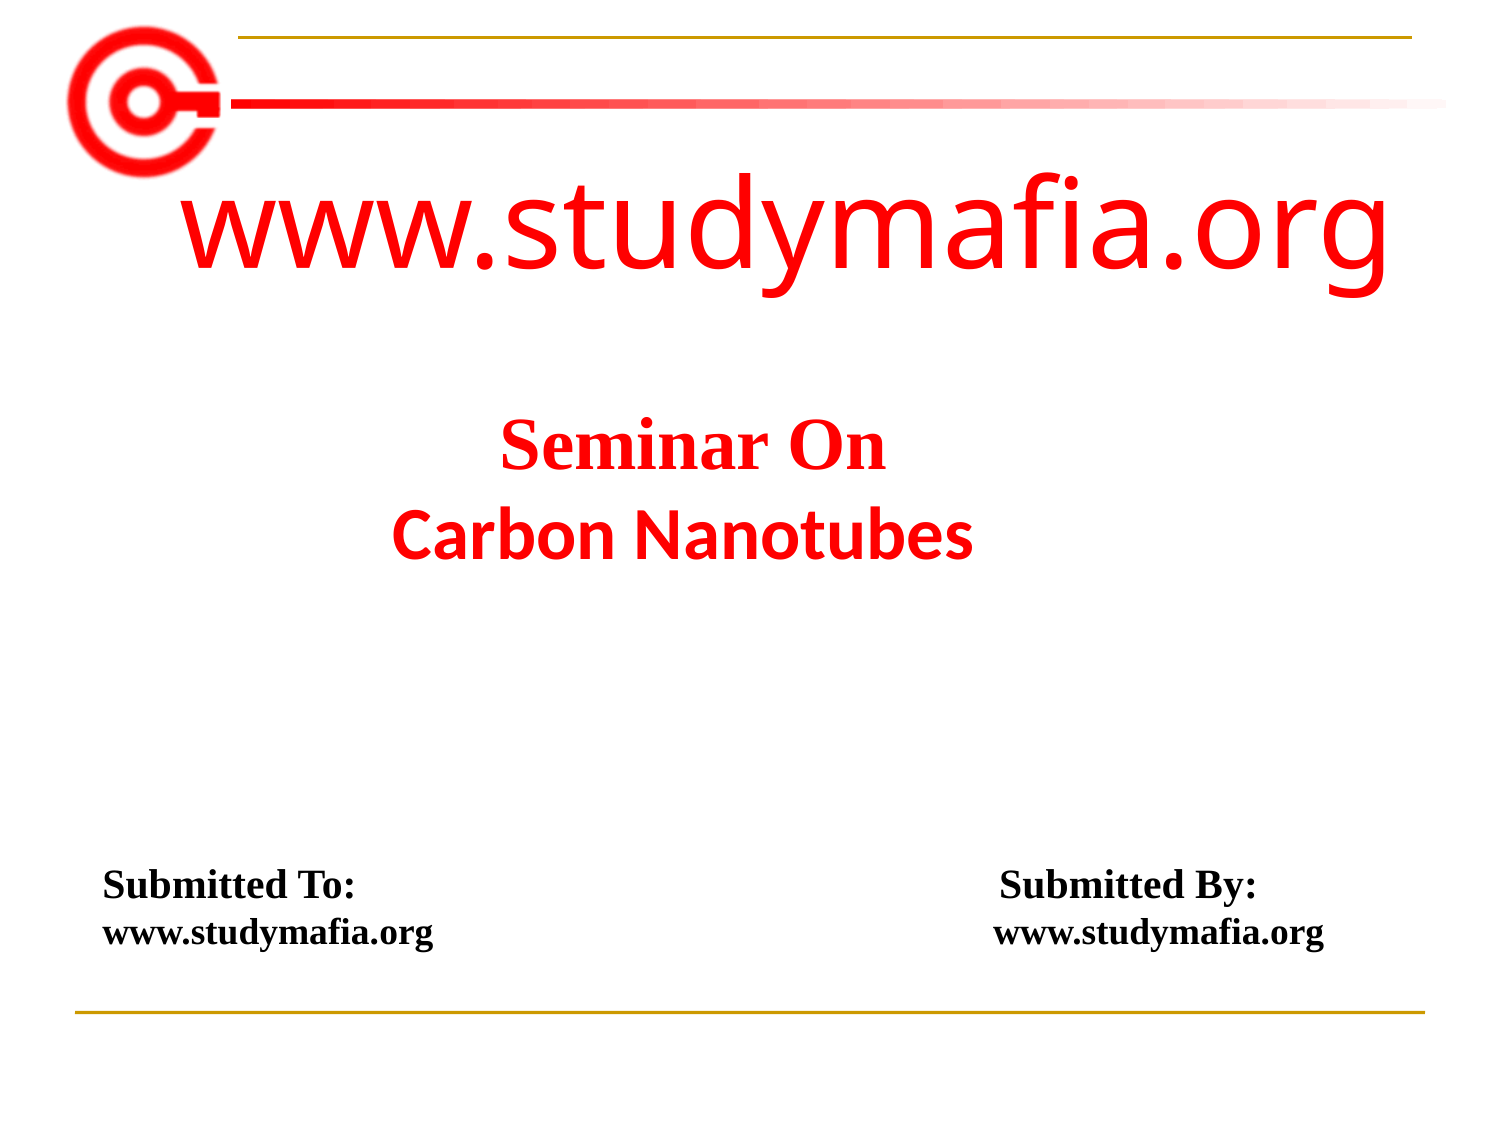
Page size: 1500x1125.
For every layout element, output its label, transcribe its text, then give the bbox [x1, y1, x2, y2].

text_box www.studymafia.org [74, 125, 1500, 313]
text_box Submitted To: Submitted By: www.studymafia.org www.studymafia.org [87, 849, 1500, 960]
text_box Seminar On Carbon Nanotubes [287, 387, 1100, 703]
picture [49, 9, 1476, 198]
